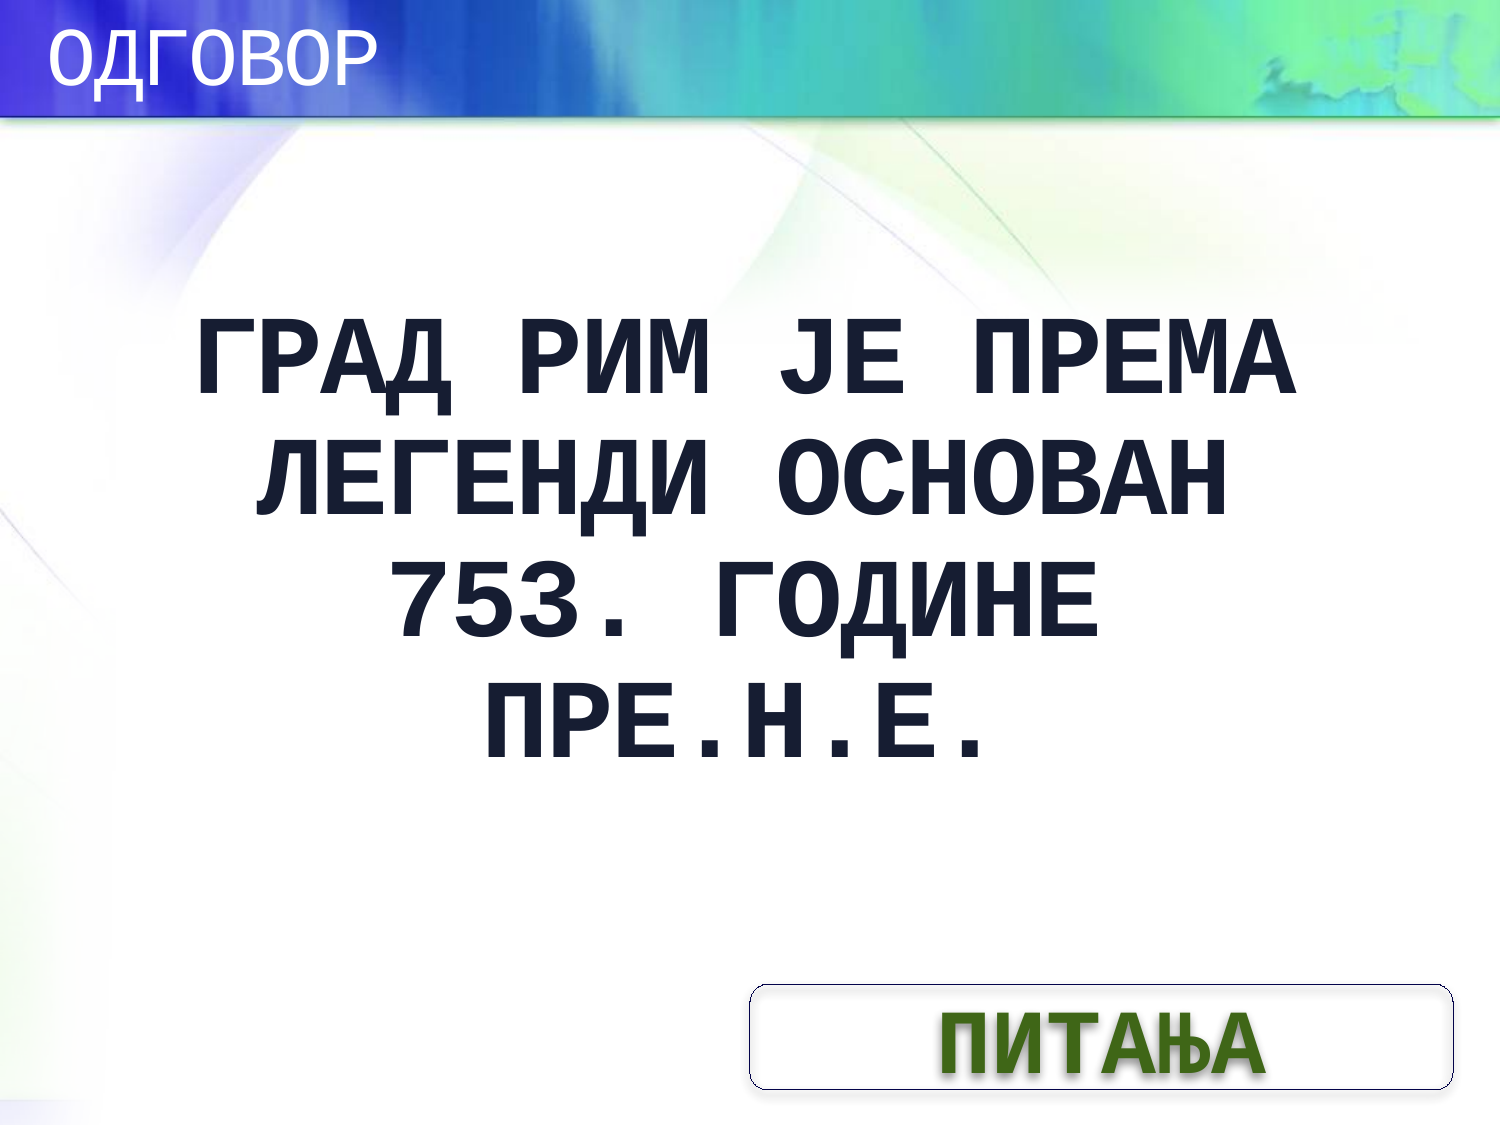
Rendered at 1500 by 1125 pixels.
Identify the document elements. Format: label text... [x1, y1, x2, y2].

picture [0, 0, 1500, 1125]
text_box ПИТАЊА [749, 984, 1454, 1090]
text_box ГРАД РИМ ЈЕ ПРЕМА ЛЕГЕНДИ ОСНОВАН 753. ГОДИНЕ ПРЕ.Н.Е. [105, 152, 1380, 926]
text_box ОДГОВОР [46, 0, 774, 118]
